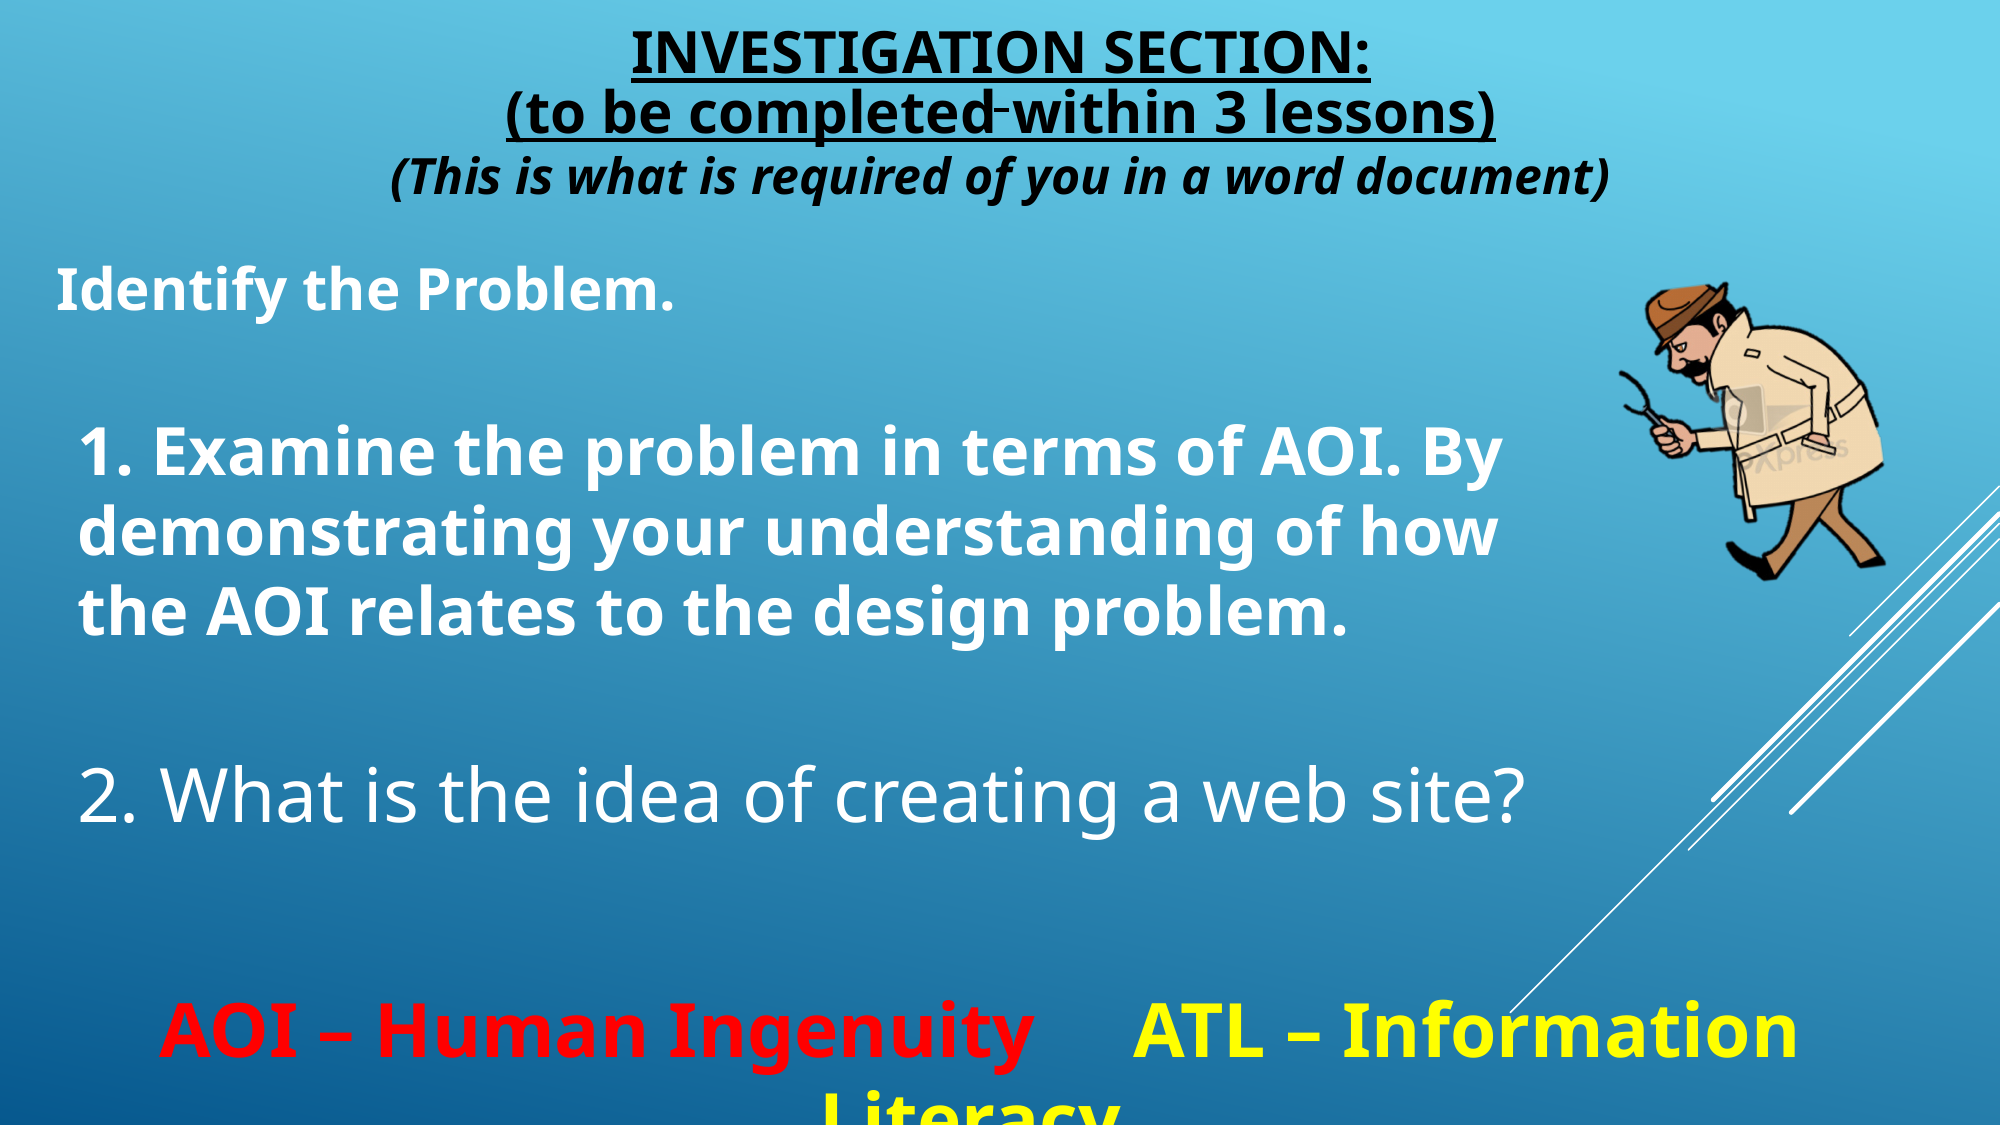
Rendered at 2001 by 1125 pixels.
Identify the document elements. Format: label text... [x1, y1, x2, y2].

text_box Identify the Problem. [41, 244, 1042, 400]
text_box 2. What is the idea of creating a web site? [62, 739, 1596, 845]
picture [1573, 224, 1933, 637]
text_box 1. Examine the problem in terms of AOI. By demonstrating your understanding of how the AOI relates to the design problem. [62, 401, 1545, 736]
text_box INVESTIGATION SECTION: (to be completed within 3 lessons) (This is what is required of you in a word document) [41, 48, 1961, 212]
text_box AOI – Human Ingenuity ATL – Information Literacy [0, 974, 1961, 1125]
